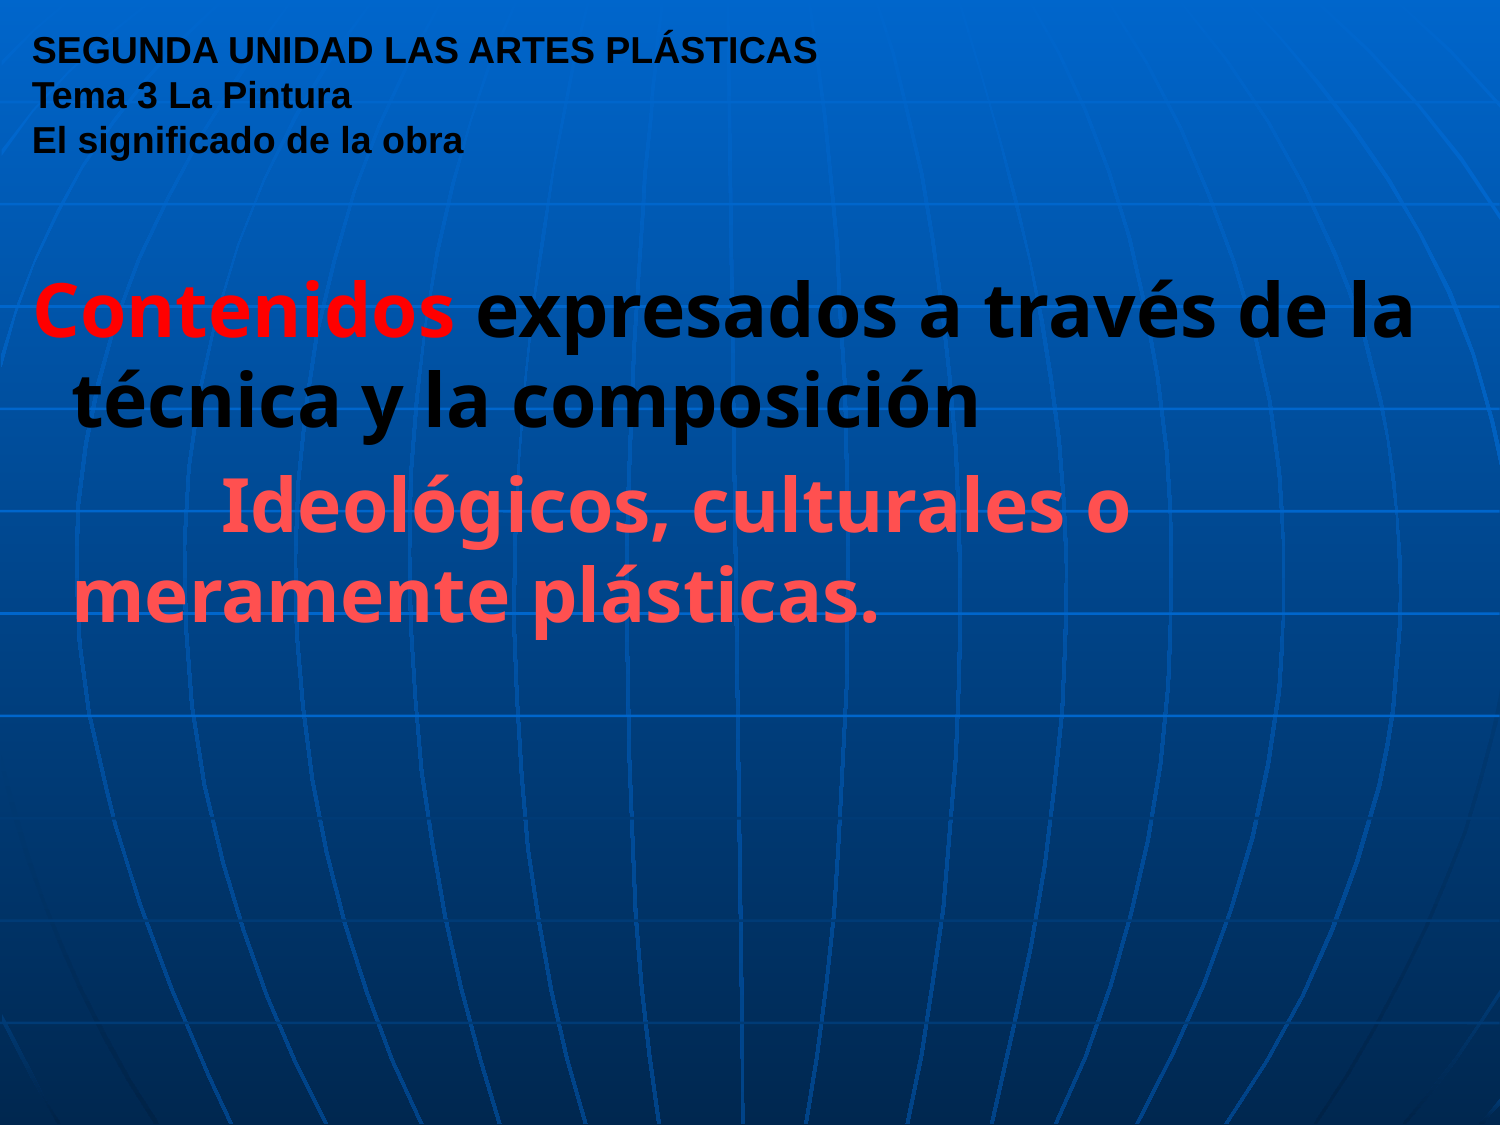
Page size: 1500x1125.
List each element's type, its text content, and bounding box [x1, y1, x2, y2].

list Contenidos expresados a través de la técnica y la composición Ideológicos, culturales o meramente plásticas. [0, 255, 1448, 799]
title SEGUNDA UNIDAD LAS ARTES PLÁSTICAS Tema 3 La Pintura El significado de la obra [0, 0, 851, 188]
